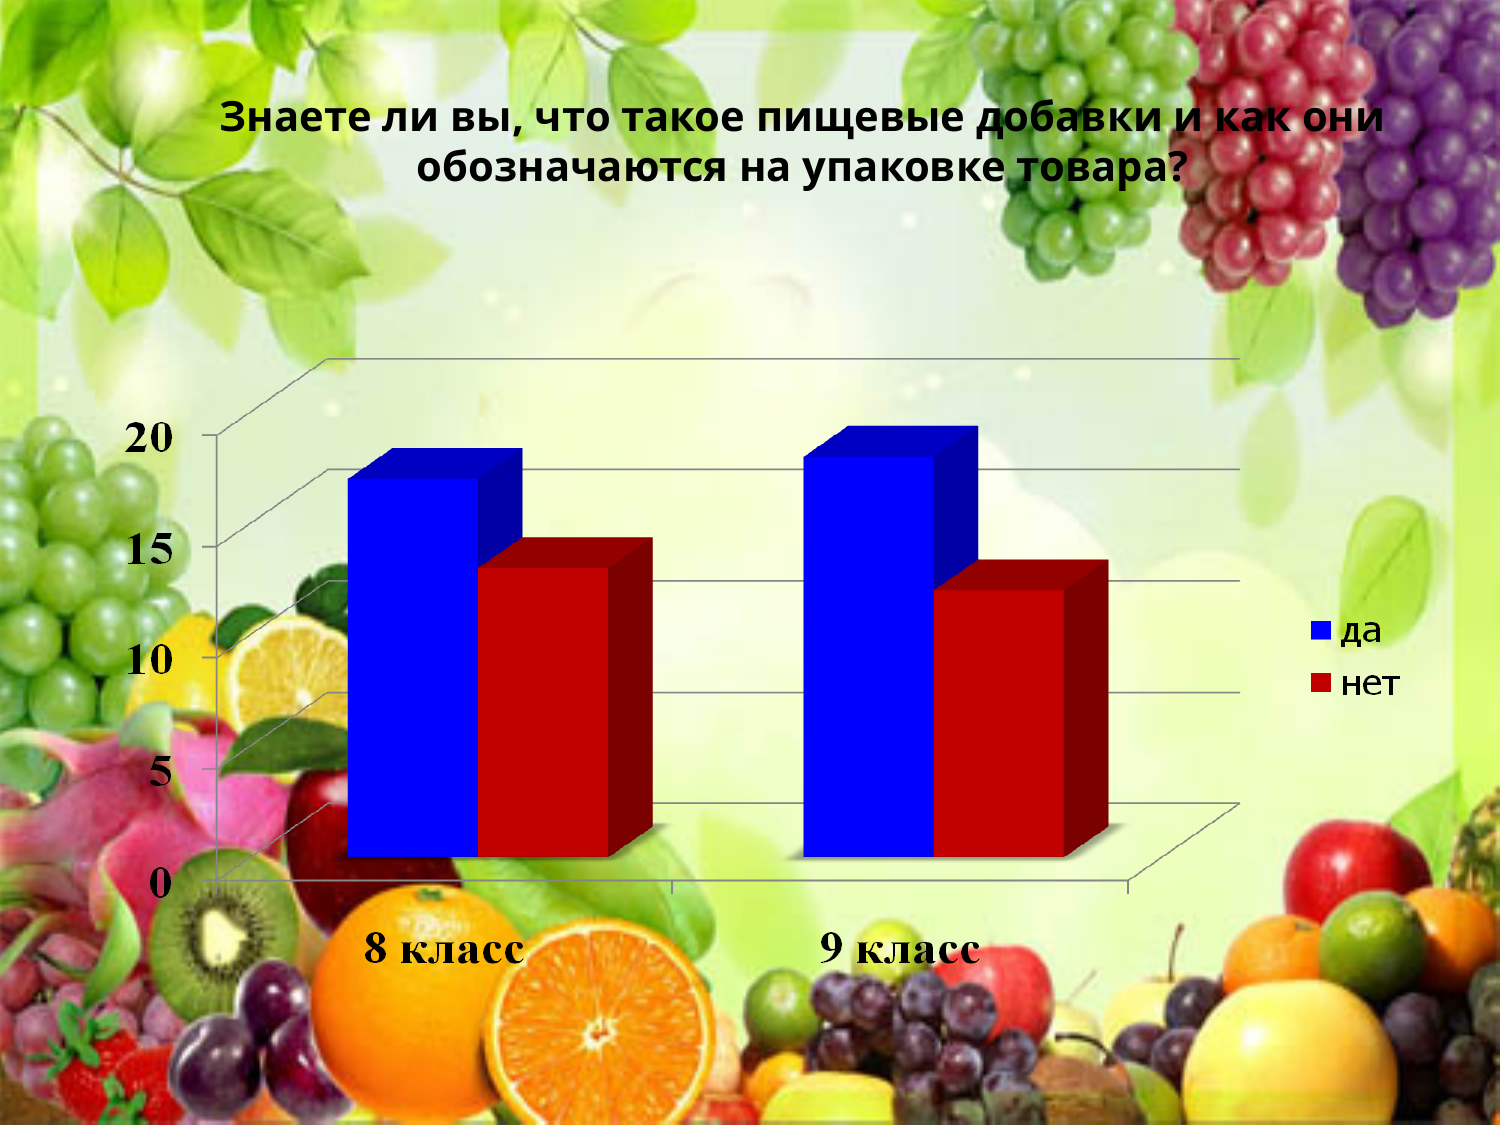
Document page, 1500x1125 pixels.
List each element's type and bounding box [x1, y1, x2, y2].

picture [0, 0, 1500, 1125]
text_box [70, 316, 1421, 997]
